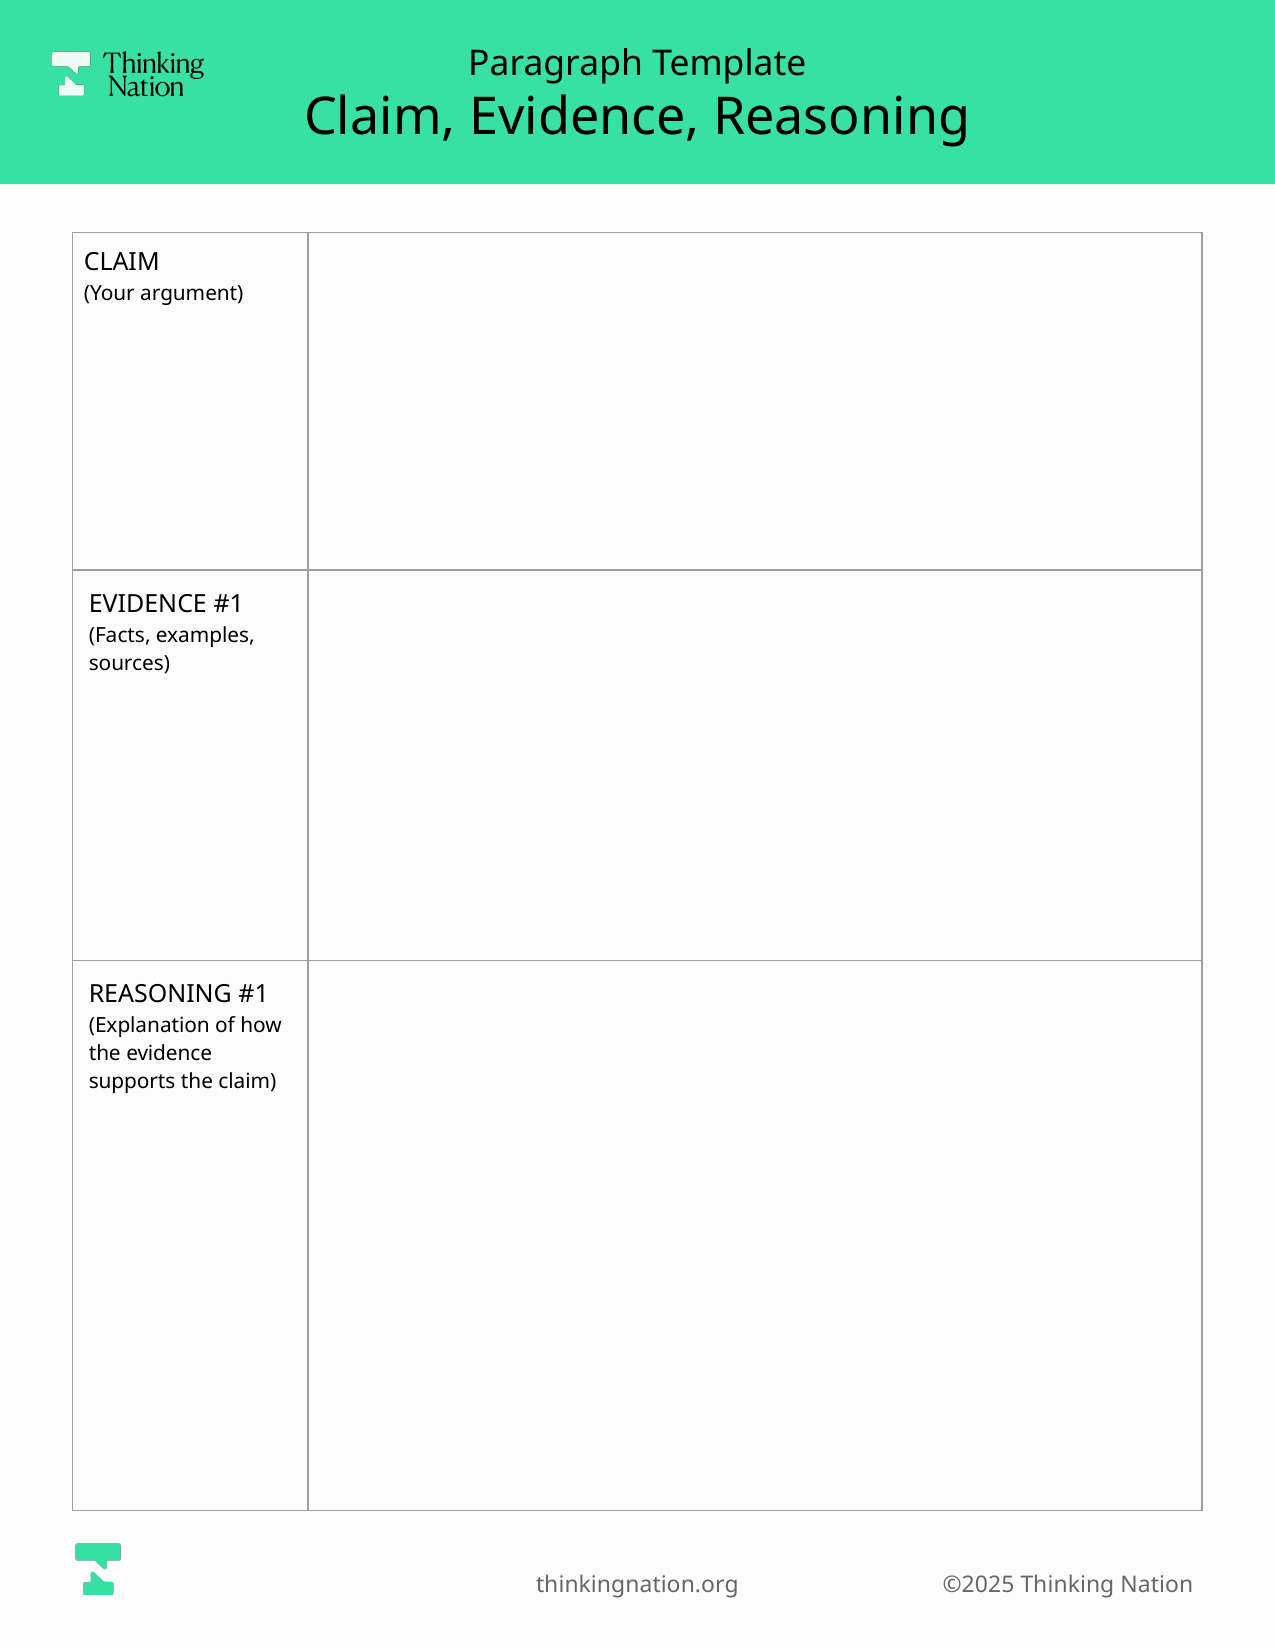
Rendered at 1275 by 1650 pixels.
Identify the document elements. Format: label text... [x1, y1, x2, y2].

table_header CLAIM (Your argument) [73, 233, 307, 569]
picture [35, 37, 210, 110]
table_cell EVIDENCE #1 (Facts, examples, sources) [73, 571, 307, 960]
table_cell [309, 571, 1201, 960]
text_box ©2025 Thinking Nation [907, 1553, 1210, 1605]
text_box Paragraph Template Claim, Evidence, Reasoning [0, 0, 1275, 185]
table_header [309, 233, 1201, 569]
picture [62, 1533, 134, 1605]
table_cell REASONING #1 (Explanation of how the evidence supports the claim) [73, 961, 307, 1510]
table_cell [309, 961, 1201, 1510]
text_box thinkingnation.org [486, 1553, 789, 1605]
